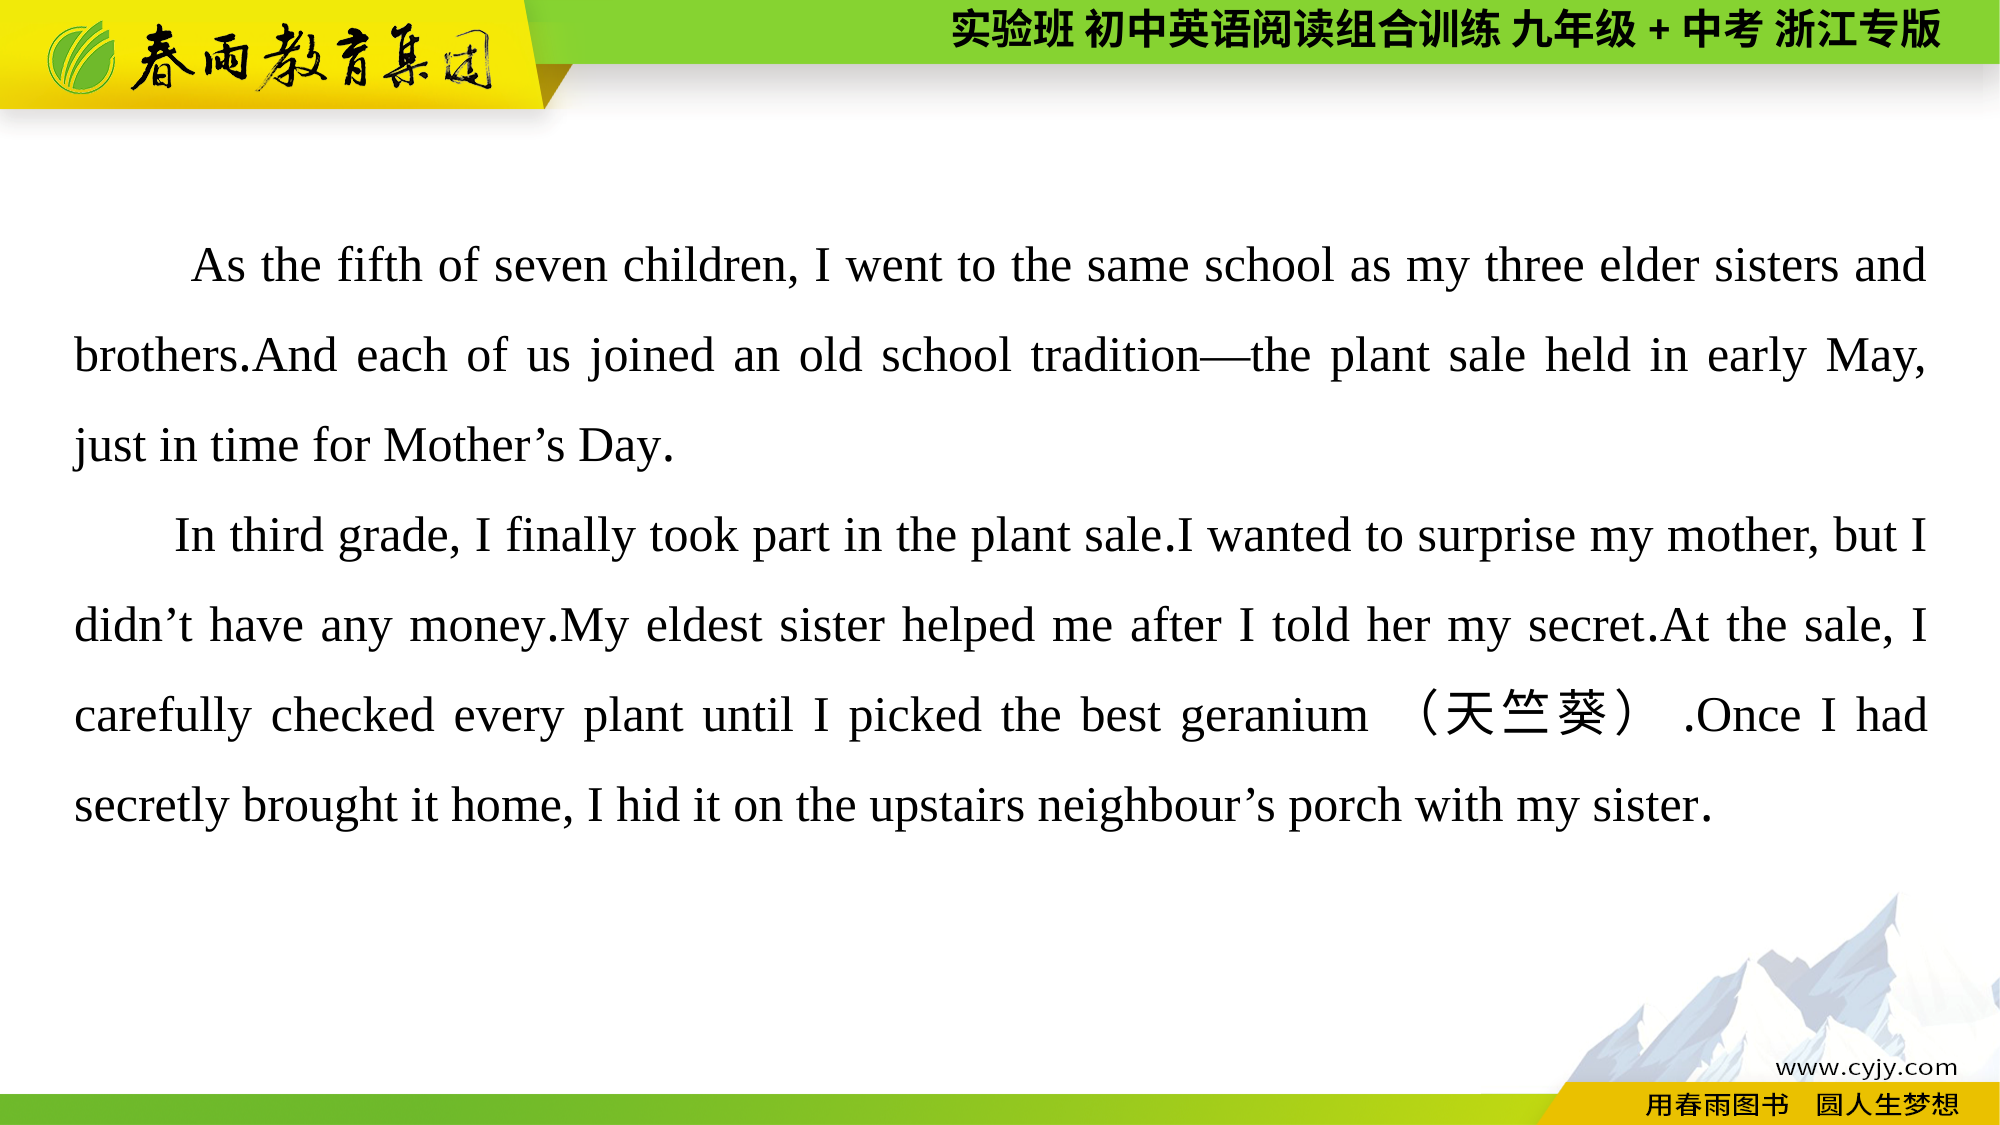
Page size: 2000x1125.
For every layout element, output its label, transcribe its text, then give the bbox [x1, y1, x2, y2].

picture [0, 0, 2000, 1125]
list As the fifth of seven children, I went to the same school as my three elder sisters and brothers.And each of us joined an old school tradition—the plant sale held in early May, just in time for Mother’s Day. In third grade, I finally took part in the plant sale.I wanted to surprise my mother, but I didn’t have any money.My eldest sister helped me after I told her my secret.At the sale, I carefully checked every plant until I picked the best geranium（天竺葵）.Once I had secretly brought it home, I hid it on the upstairs neighbour’s porch with my sister. [59, 194, 1944, 835]
